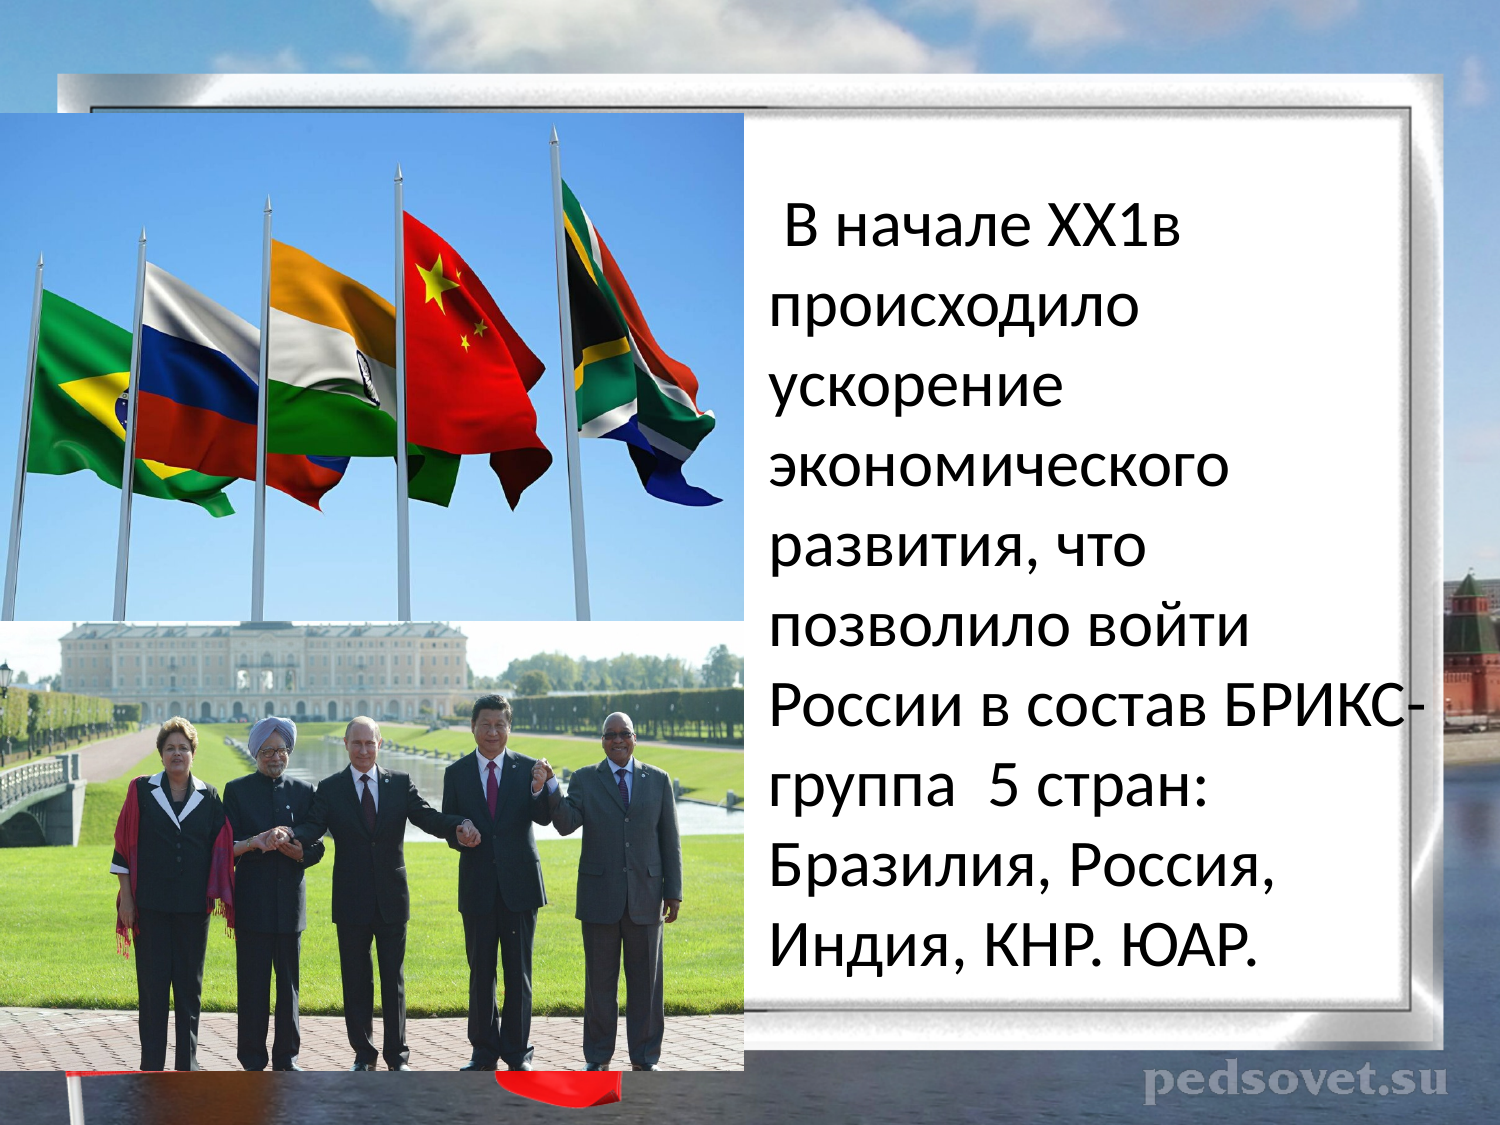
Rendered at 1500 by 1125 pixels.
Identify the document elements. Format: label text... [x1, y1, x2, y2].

picture [0, 0, 1500, 1125]
list В начале ХХ1в происходило ускорение экономического развития, что позволило войти России в состав БРИКС-группа 5 стран: Бразилия, Россия, Индия, КНР. ЮАР. [748, 172, 1453, 1000]
